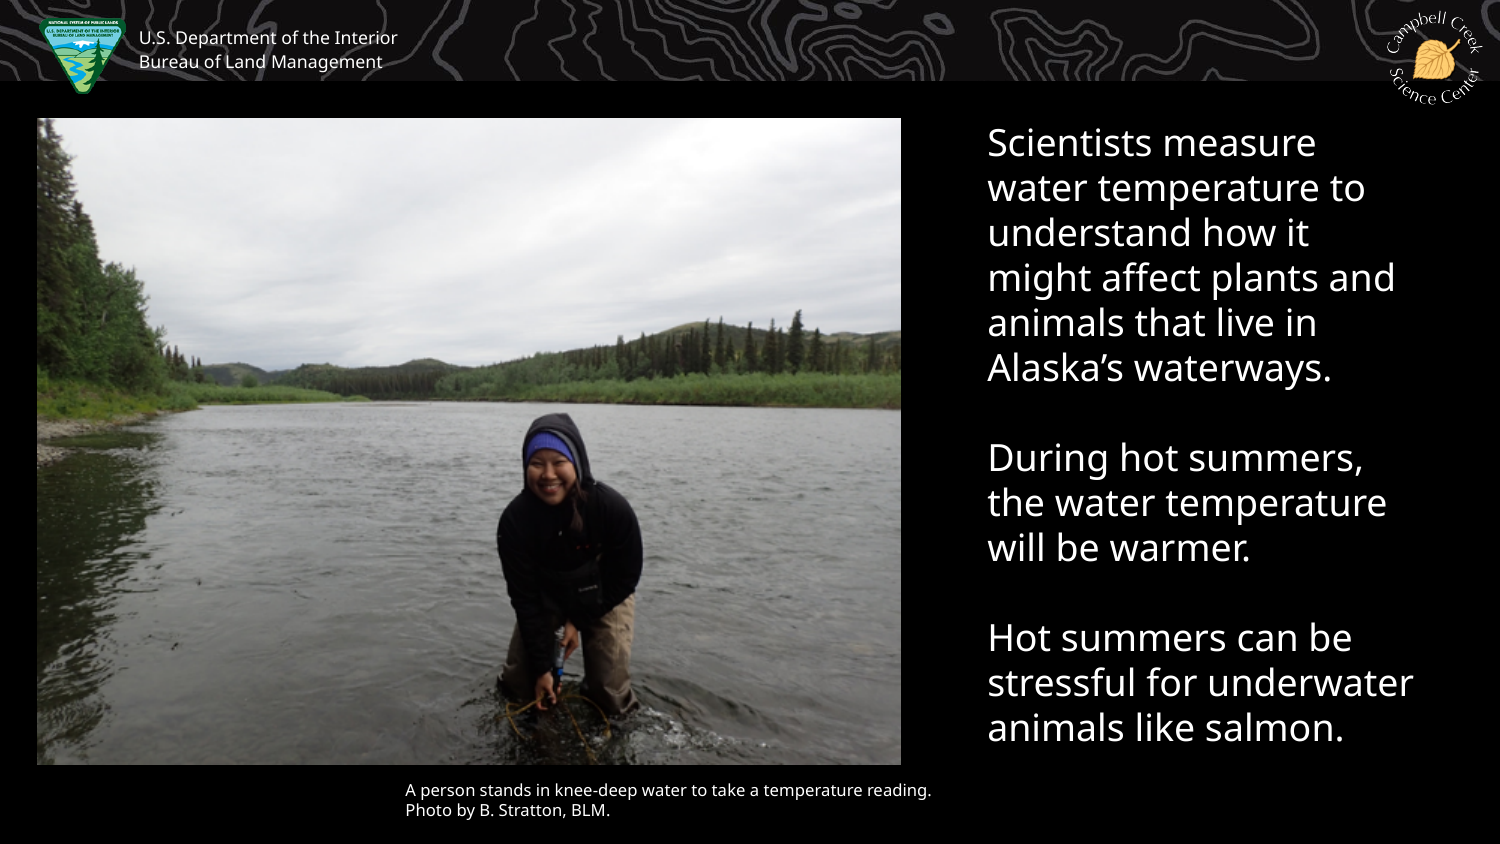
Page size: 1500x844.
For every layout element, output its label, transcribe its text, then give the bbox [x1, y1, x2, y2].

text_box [0, 0, 1500, 105]
picture [37, 118, 901, 765]
text_box A person stands in knee-deep water to take a temperature reading. Photo by B. Stratton, BLM. [390, 764, 980, 835]
title Scientists measure water temperature to understand how it might affect plants and animals that live in Alaska’s waterways. During hot summers, the water temperature will be warmer. Hot summers can be stressful for underwater animals like salmon. [972, 113, 1436, 769]
